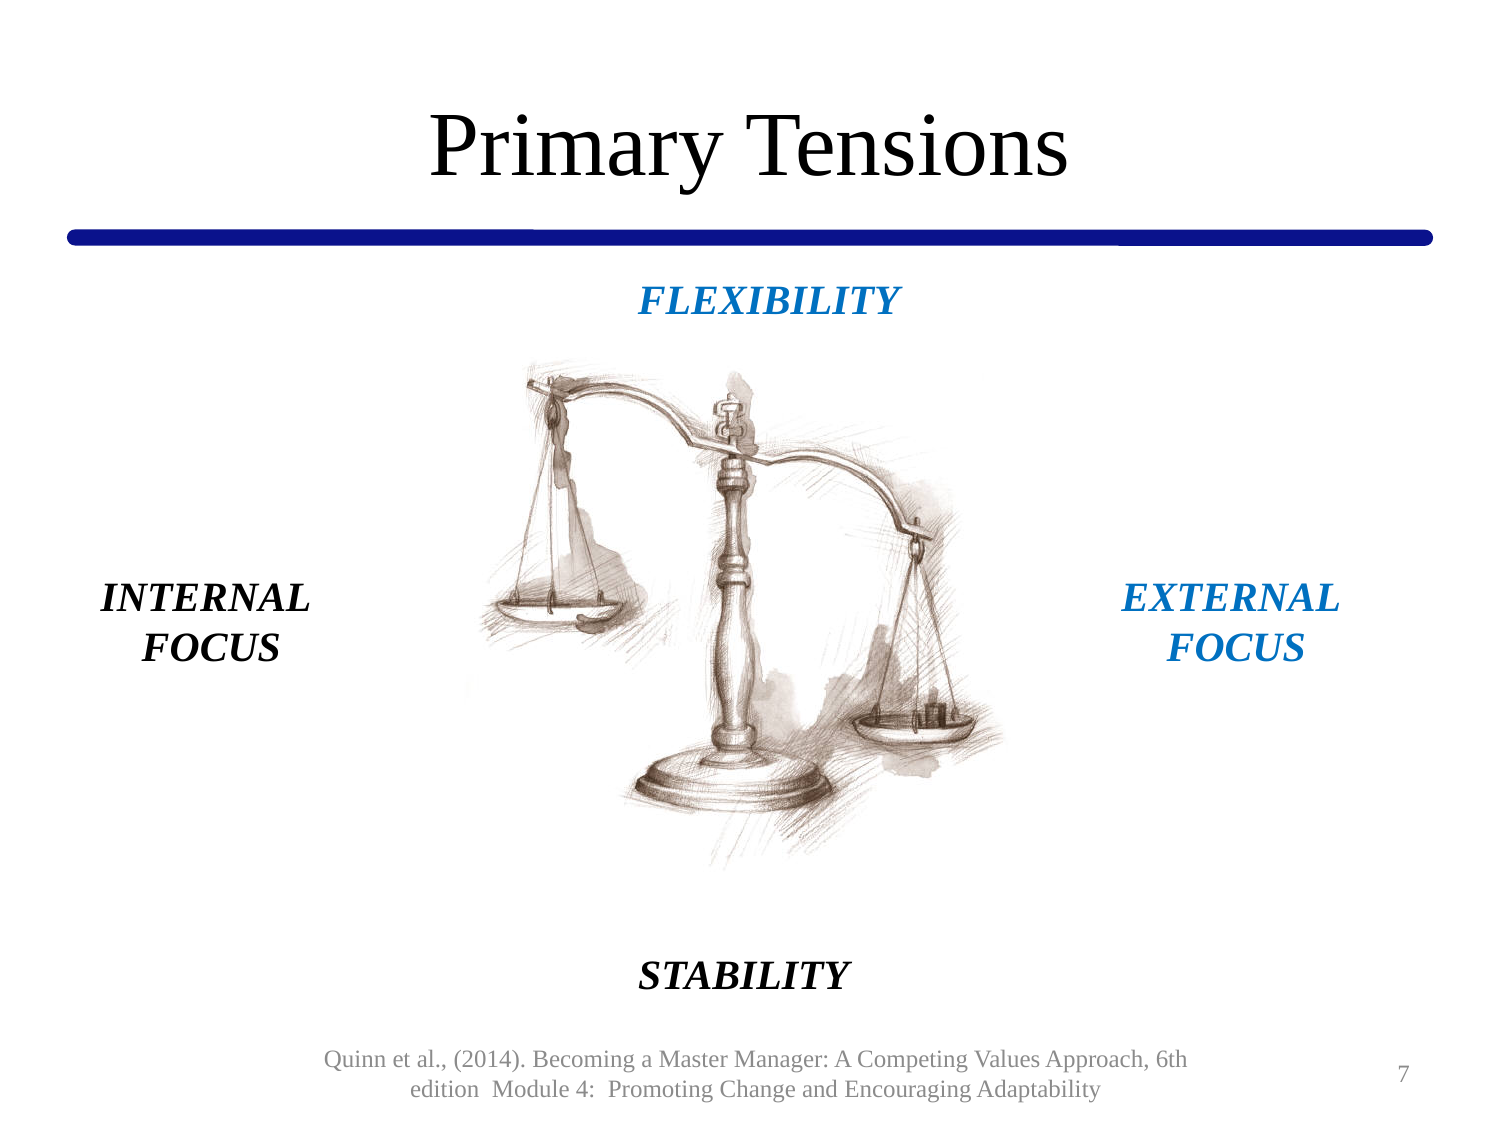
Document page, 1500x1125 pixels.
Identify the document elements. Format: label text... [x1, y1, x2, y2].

picture [449, 349, 1042, 877]
footer Quinn et al., (2014). Becoming a Master Manager: A Competing Values Approach, 6th edition Module 4: Promoting Change and Encouraging Adaptability [287, 1042, 1074, 1103]
title Primary Tensions [75, 45, 1425, 233]
text_box FLEXIBILITY [612, 275, 925, 331]
slide_number 7 [1074, 1042, 1425, 1103]
text_box INTERNAL FOCUS [62, 562, 350, 679]
text_box EXTERNAL FOCUS [1087, 562, 1375, 679]
text_box STABILITY [549, 950, 938, 1006]
